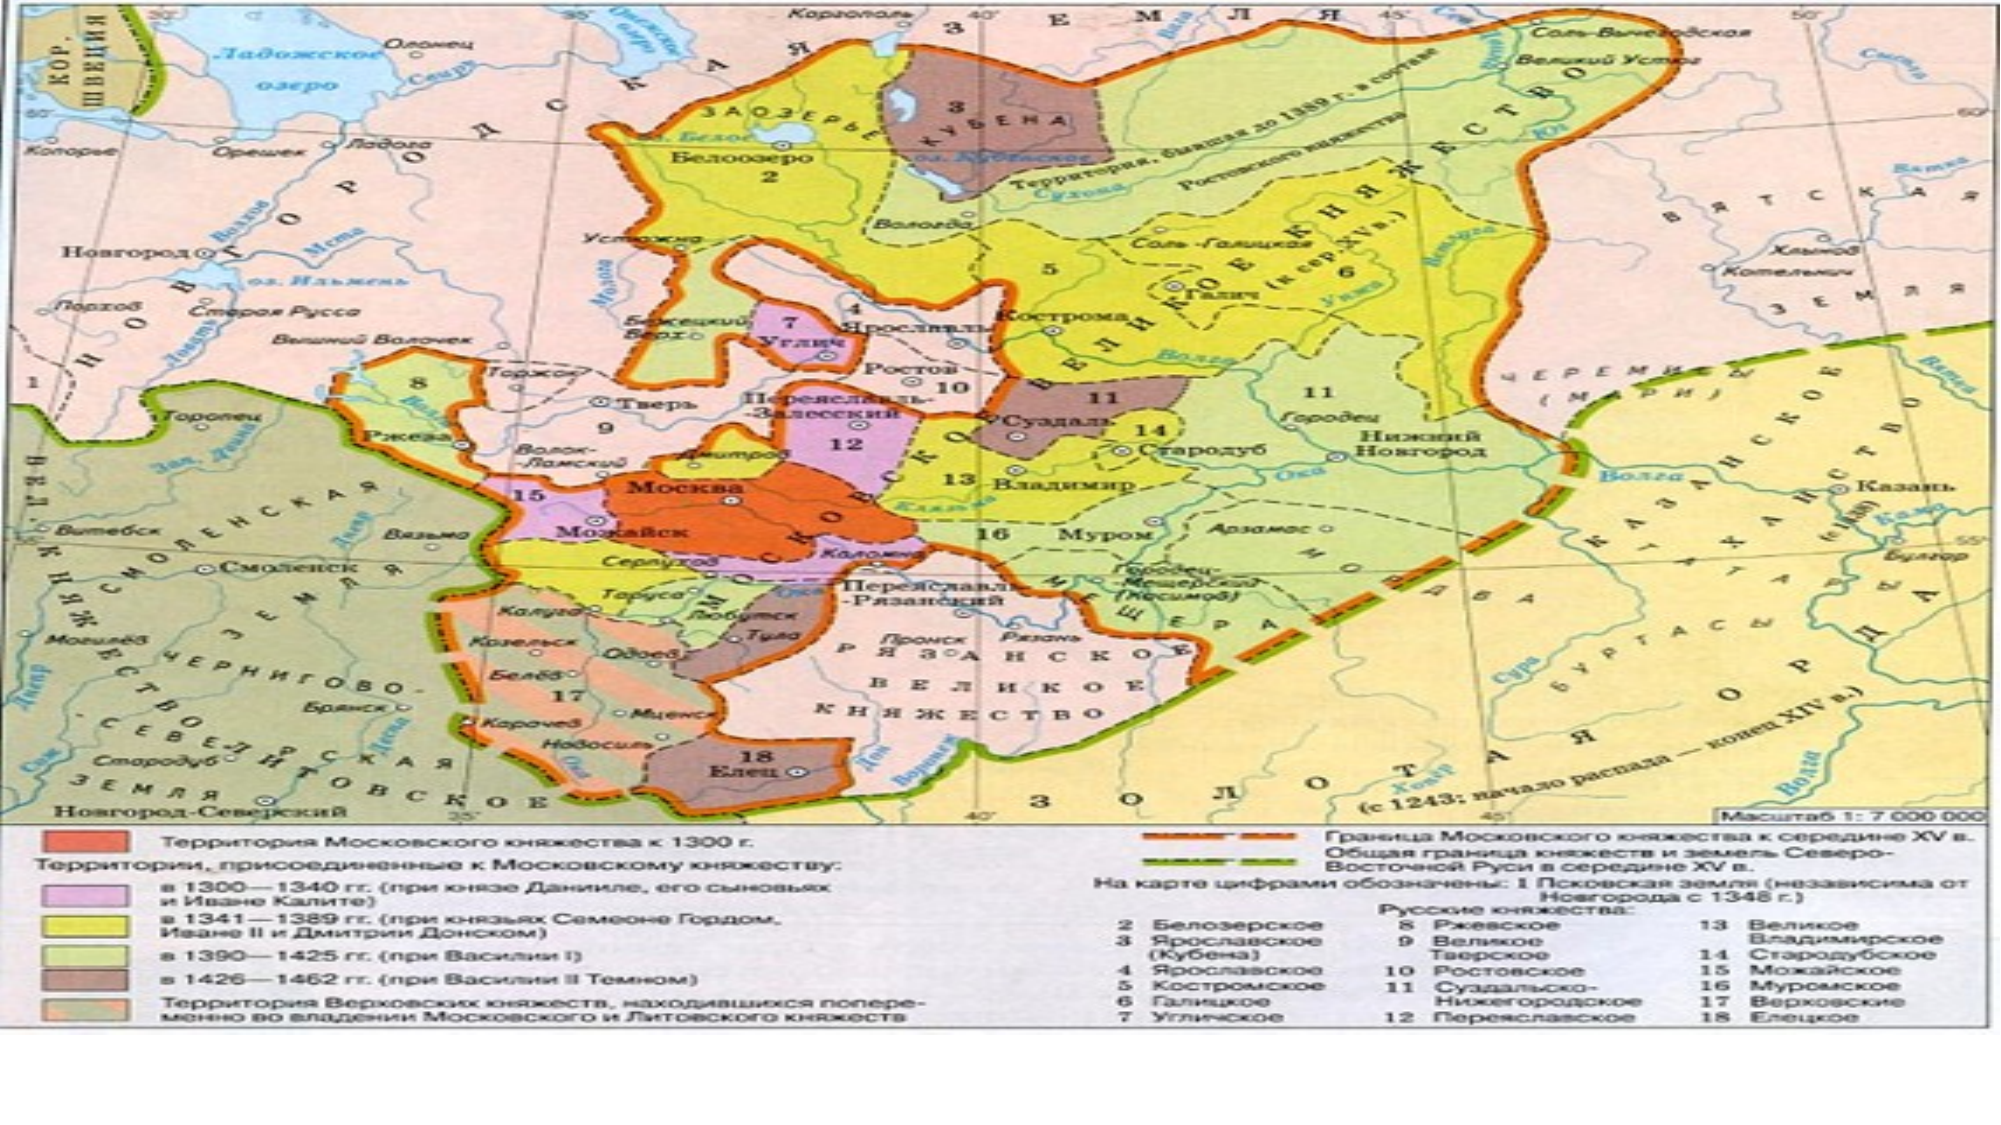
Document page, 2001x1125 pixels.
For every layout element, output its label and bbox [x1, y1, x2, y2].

list [0, 0, 2000, 1035]
